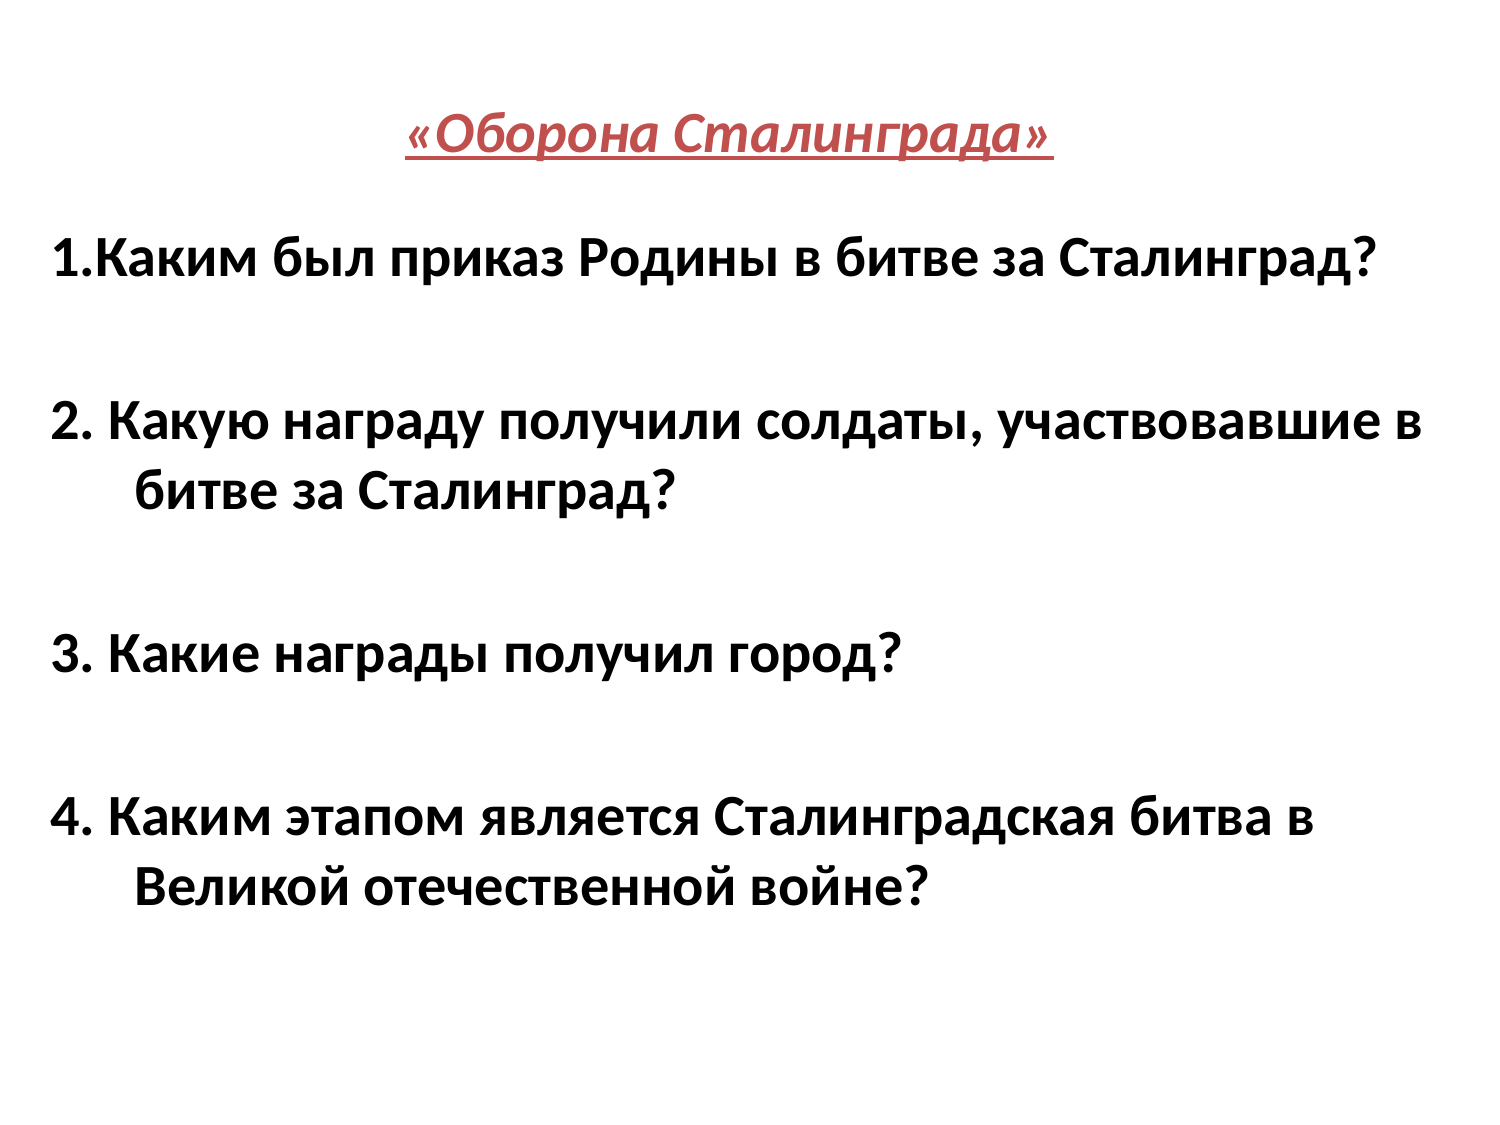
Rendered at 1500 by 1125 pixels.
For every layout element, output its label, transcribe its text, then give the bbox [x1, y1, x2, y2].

title «Оборона Сталинграда» [46, 58, 1412, 200]
subtitle 1.Каким был приказ Родины в битве за Сталинград? 2. Какую награду получили солдаты, участвовавшие в битве за Сталинград? 3. Какие награды получил город? 4. Каким этапом является Сталинградская битва в Великой отечественной войне? [35, 210, 1465, 1090]
